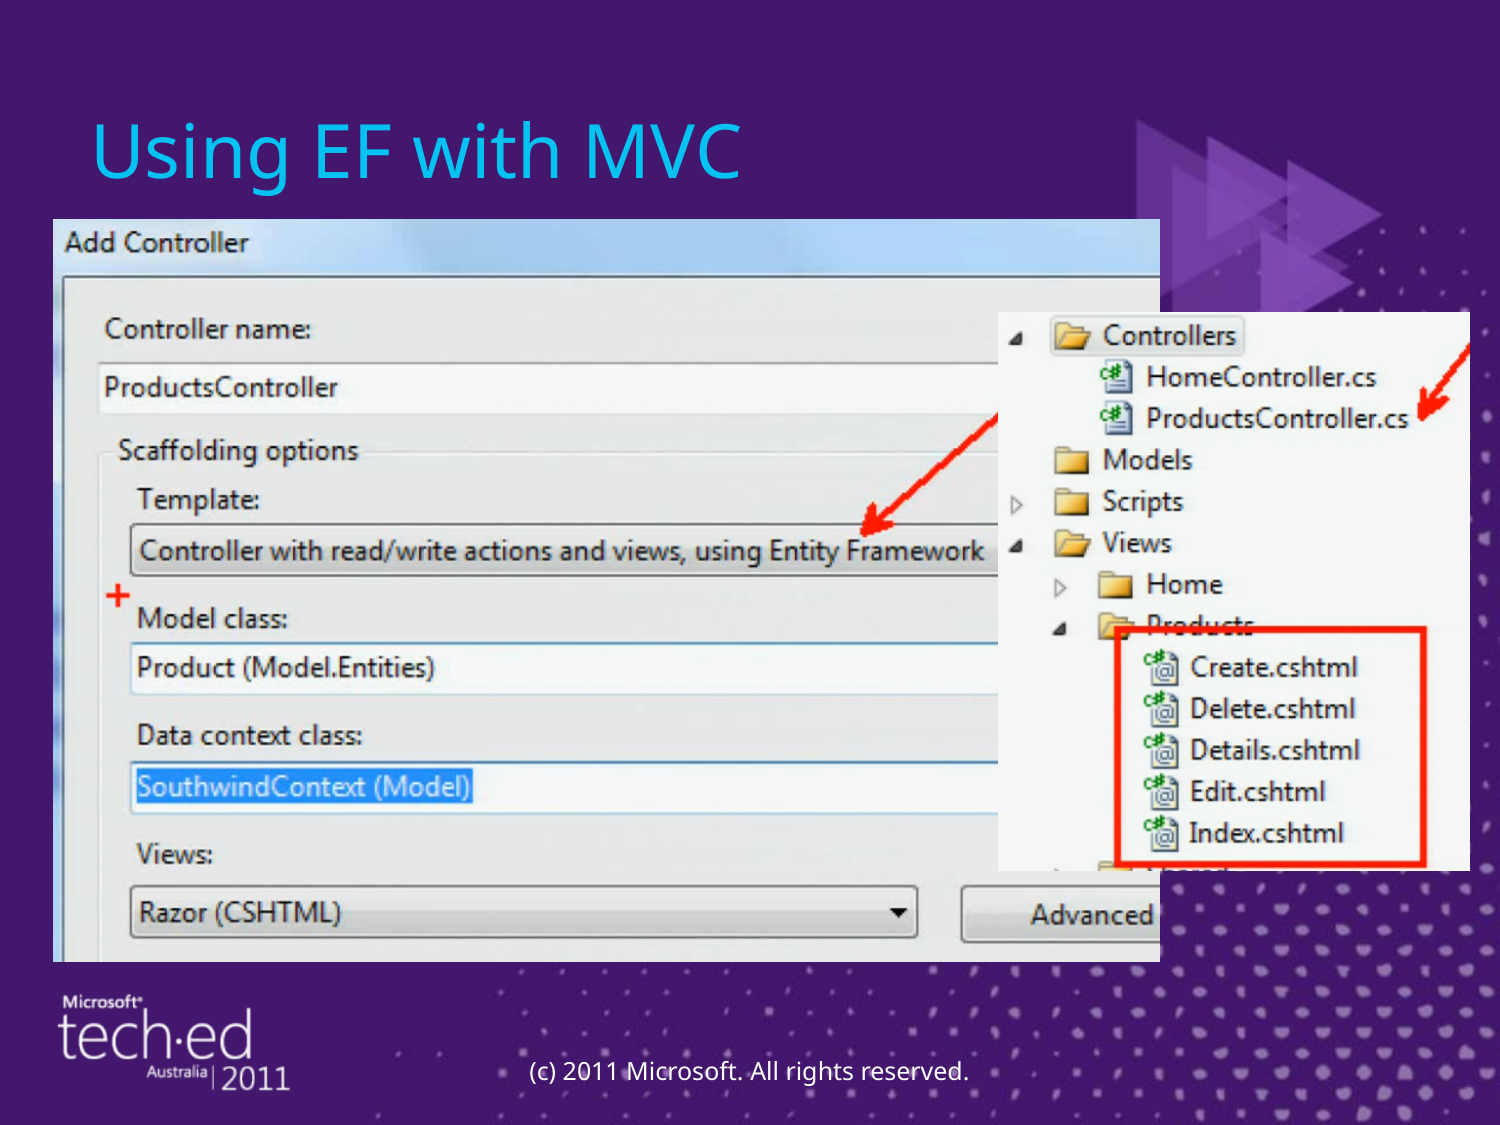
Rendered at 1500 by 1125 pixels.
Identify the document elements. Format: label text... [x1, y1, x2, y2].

picture [0, 0, 1500, 1125]
title Using EF with MVC [75, 54, 1425, 243]
footer (c) 2011 Microsoft. All rights reserved. [512, 1042, 988, 1103]
